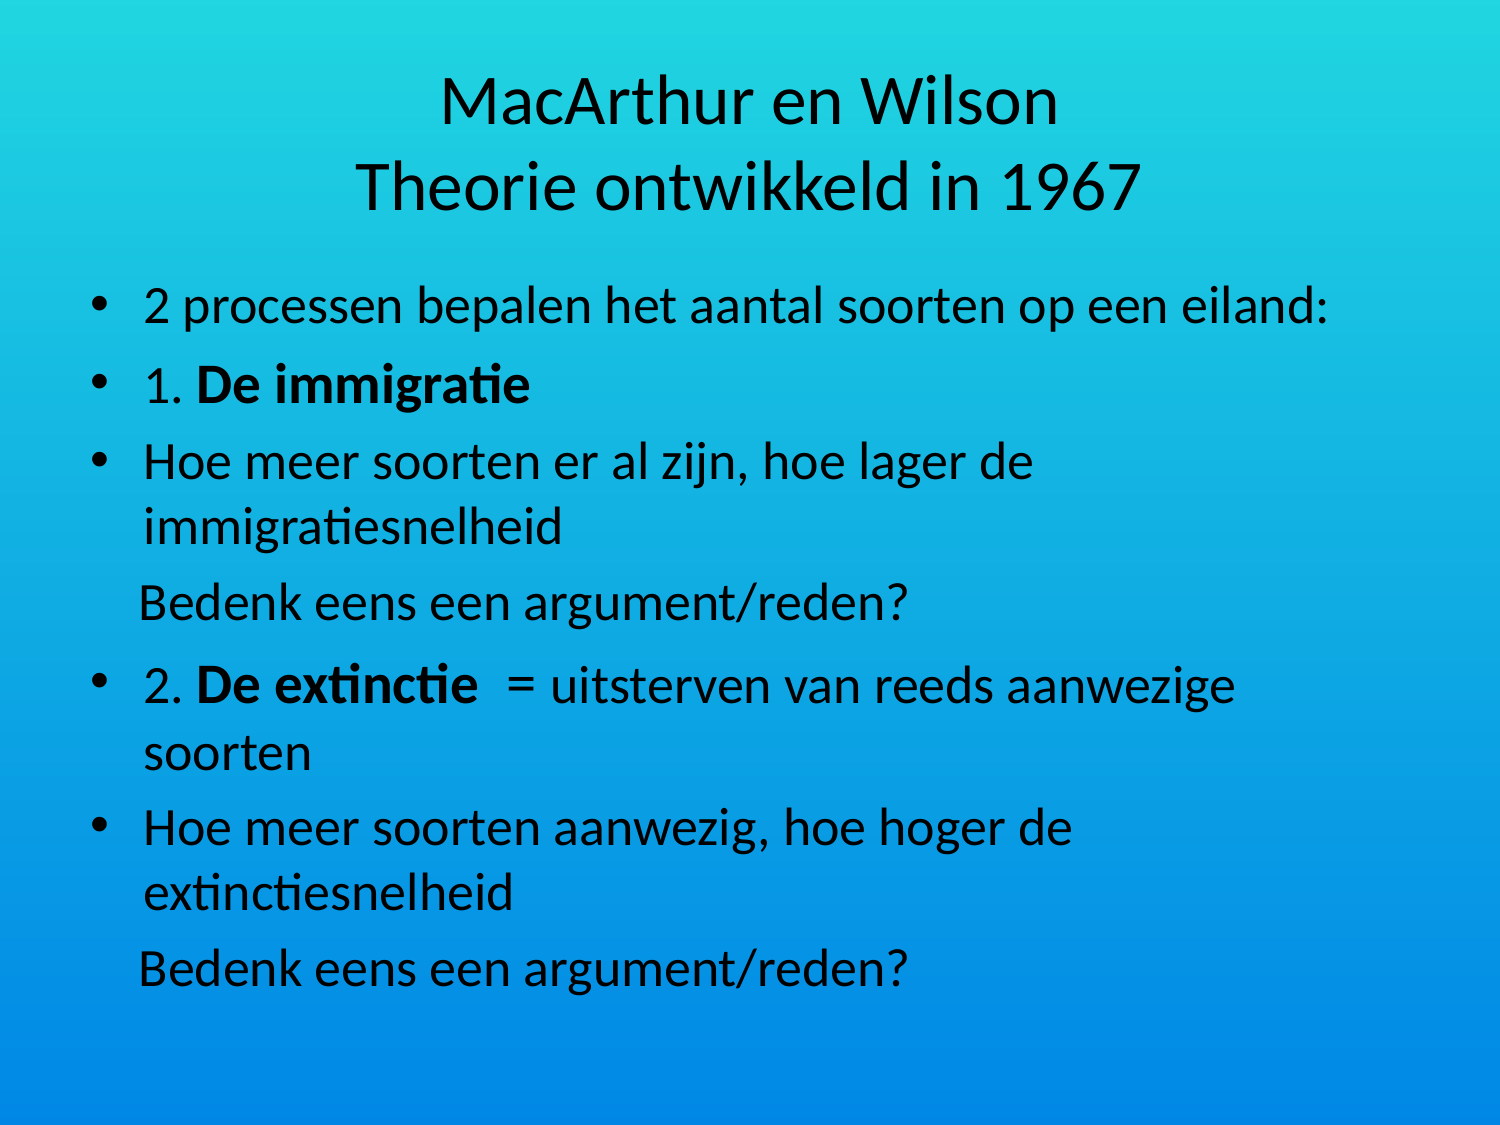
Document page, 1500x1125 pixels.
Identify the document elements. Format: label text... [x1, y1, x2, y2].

title MacArthur en Wilson Theorie ontwikkeld in 1967 [75, 45, 1425, 233]
list 2 processen bepalen het aantal soorten op een eiland: 1. De immigratie Hoe meer soorten er al zijn, hoe lager de immigratiesnelheid Bedenk eens een argument/reden? 2. De extinctie = uitsterven van reeds aanwezige soorten Hoe meer soorten aanwezig, hoe hoger de extinctiesnelheid Bedenk eens een argument/reden? [75, 262, 1425, 1005]
